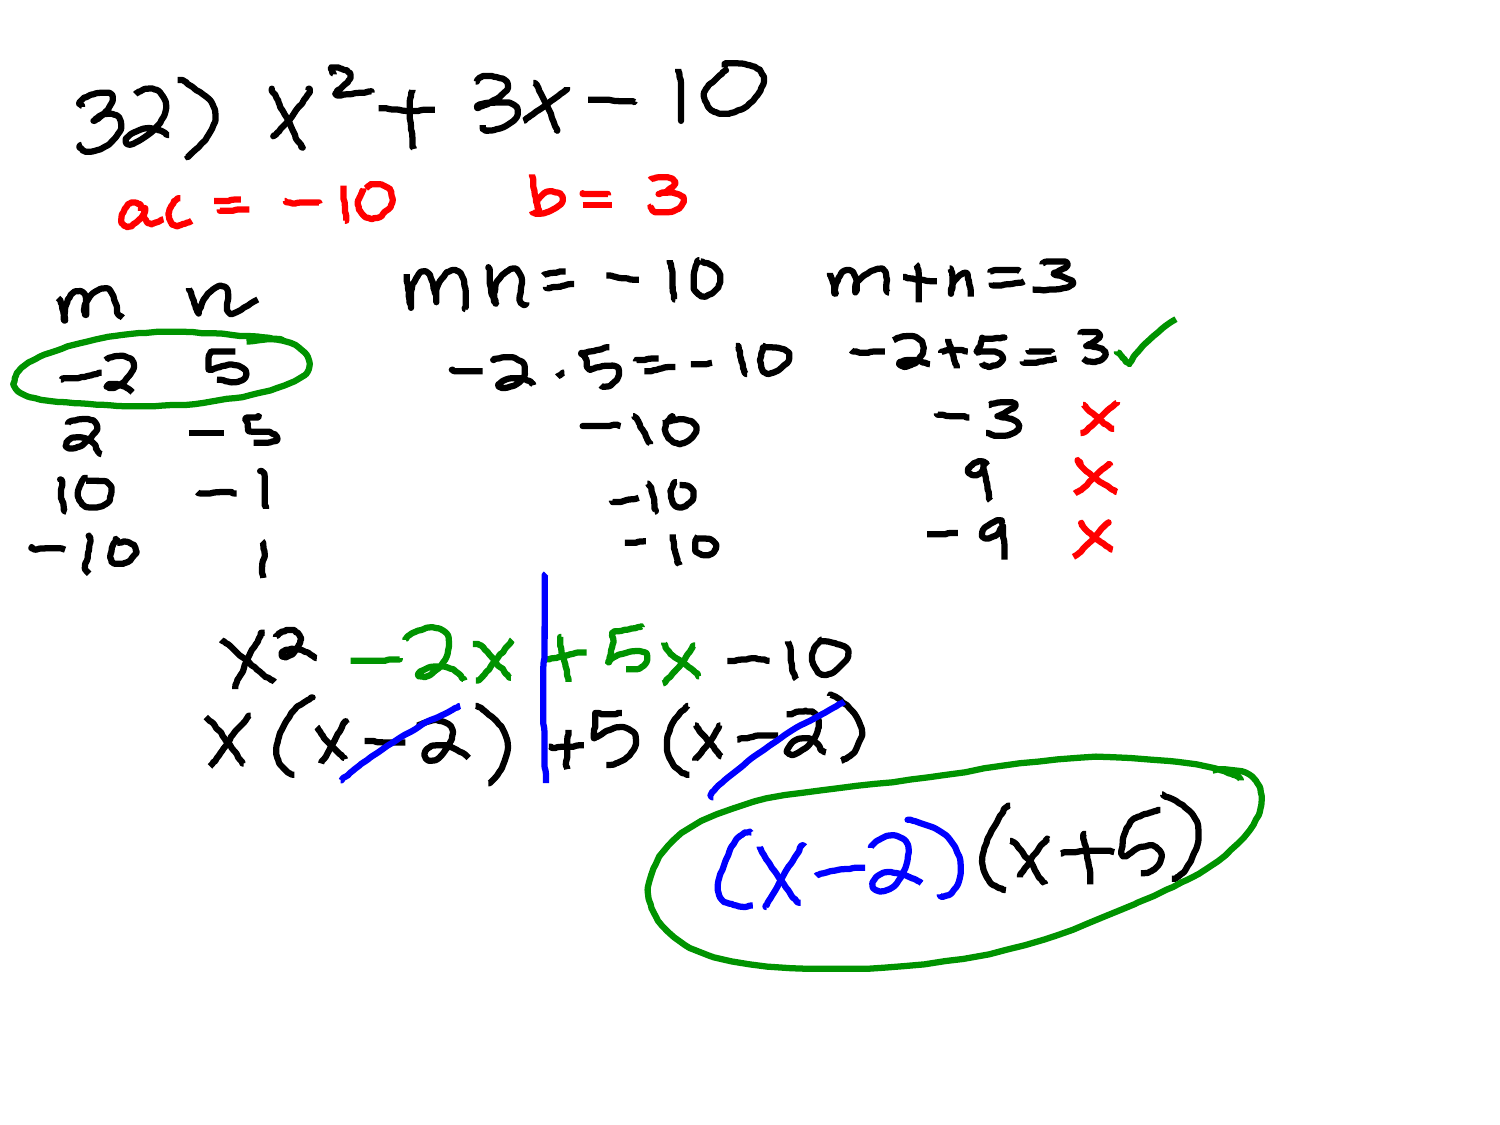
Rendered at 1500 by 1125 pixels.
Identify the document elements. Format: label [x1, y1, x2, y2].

text_box [423, 720, 470, 762]
text_box [59, 478, 67, 513]
text_box [188, 284, 259, 315]
text_box [65, 418, 102, 455]
text_box [340, 705, 461, 782]
text_box [261, 540, 266, 579]
text_box [1073, 521, 1110, 558]
text_box [288, 121, 304, 149]
text_box [1022, 357, 1057, 364]
text_box [1080, 522, 1096, 538]
text_box [581, 192, 609, 196]
text_box [364, 740, 392, 744]
text_box [167, 197, 193, 227]
text_box [320, 720, 348, 764]
text_box [342, 185, 348, 222]
text_box [850, 349, 885, 354]
text_box [404, 626, 466, 681]
text_box [702, 62, 765, 115]
text_box [588, 99, 636, 103]
text_box [920, 278, 937, 282]
text_box [271, 87, 288, 118]
text_box [523, 87, 568, 122]
text_box [205, 716, 228, 742]
text_box [727, 657, 770, 662]
text_box [947, 338, 952, 349]
text_box [196, 491, 237, 495]
text_box [30, 546, 66, 551]
text_box [124, 87, 170, 146]
text_box [936, 413, 970, 419]
text_box [647, 482, 657, 513]
text_box [633, 415, 651, 445]
text_box [669, 260, 676, 301]
text_box [78, 92, 123, 153]
text_box [120, 201, 164, 228]
text_box [249, 662, 276, 683]
text_box [356, 183, 394, 220]
text_box [981, 519, 1006, 560]
text_box [316, 726, 331, 746]
text_box [693, 536, 717, 557]
text_box [692, 259, 722, 298]
text_box [531, 174, 564, 215]
text_box [566, 729, 570, 745]
text_box [829, 267, 890, 295]
text_box [275, 696, 314, 776]
text_box [829, 693, 843, 707]
text_box [1079, 331, 1107, 363]
text_box [649, 176, 685, 214]
text_box [542, 270, 566, 277]
text_box [408, 89, 415, 150]
text_box [967, 460, 992, 502]
text_box [209, 715, 251, 767]
text_box [624, 540, 646, 544]
text_box [272, 87, 311, 137]
text_box [976, 336, 1006, 368]
text_box [606, 274, 639, 281]
text_box [580, 346, 620, 388]
text_box [1074, 463, 1111, 495]
text_box [915, 263, 920, 303]
text_box [542, 573, 547, 784]
text_box [1099, 418, 1115, 430]
text_box [695, 724, 709, 742]
text_box [786, 709, 817, 725]
text_box [677, 68, 682, 122]
text_box [986, 401, 1020, 437]
text_box [671, 534, 681, 566]
text_box [903, 276, 917, 281]
text_box [607, 625, 649, 671]
text_box [949, 267, 972, 297]
text_box [475, 75, 519, 132]
text_box [545, 283, 575, 289]
text_box [220, 639, 246, 660]
text_box [581, 423, 621, 427]
text_box [495, 662, 511, 679]
text_box [759, 345, 791, 375]
text_box [646, 755, 1263, 970]
text_box [1080, 402, 1118, 434]
text_box [234, 632, 265, 690]
text_box [737, 734, 779, 741]
text_box [662, 415, 698, 445]
text_box [77, 477, 113, 509]
text_box [472, 643, 495, 661]
text_box [177, 79, 217, 159]
text_box [259, 470, 267, 509]
text_box [284, 200, 321, 205]
text_box [662, 644, 696, 685]
text_box [1076, 459, 1095, 477]
text_box [1116, 318, 1177, 365]
text_box [562, 657, 570, 682]
text_box [991, 280, 1025, 287]
text_box [545, 106, 559, 132]
text_box [832, 703, 864, 762]
text_box [635, 357, 659, 362]
text_box [84, 535, 92, 575]
text_box [350, 658, 401, 662]
text_box [275, 629, 317, 659]
text_box [406, 269, 467, 310]
text_box [244, 415, 279, 444]
text_box [951, 353, 958, 369]
text_box [593, 712, 637, 766]
text_box [927, 532, 958, 536]
text_box [811, 639, 850, 676]
text_box [709, 701, 845, 799]
text_box [611, 497, 639, 503]
text_box [556, 371, 565, 378]
text_box [378, 107, 408, 112]
text_box [644, 366, 676, 372]
text_box [710, 742, 722, 758]
text_box [940, 349, 968, 353]
text_box [547, 651, 587, 661]
text_box [57, 287, 124, 322]
text_box [330, 66, 373, 97]
text_box [475, 705, 509, 784]
text_box [487, 266, 528, 306]
text_box [214, 198, 241, 202]
text_box [475, 639, 513, 682]
text_box [1032, 260, 1074, 292]
text_box [694, 724, 721, 761]
text_box [1083, 404, 1099, 418]
text_box [663, 642, 682, 662]
text_box [683, 662, 700, 678]
text_box [332, 745, 346, 760]
text_box [735, 345, 748, 375]
text_box [787, 641, 797, 680]
text_box [413, 108, 435, 112]
text_box [533, 82, 546, 104]
text_box [893, 335, 931, 368]
text_box [1095, 476, 1118, 493]
text_box [559, 636, 565, 655]
text_box [109, 538, 138, 565]
text_box [1095, 536, 1113, 551]
text_box [219, 208, 250, 212]
text_box [785, 721, 827, 756]
text_box [12, 331, 311, 408]
text_box [989, 269, 1021, 273]
text_box [666, 705, 690, 776]
text_box [228, 743, 244, 765]
text_box [1027, 350, 1054, 354]
text_box [548, 744, 584, 749]
text_box [669, 481, 695, 509]
text_box [492, 356, 535, 389]
